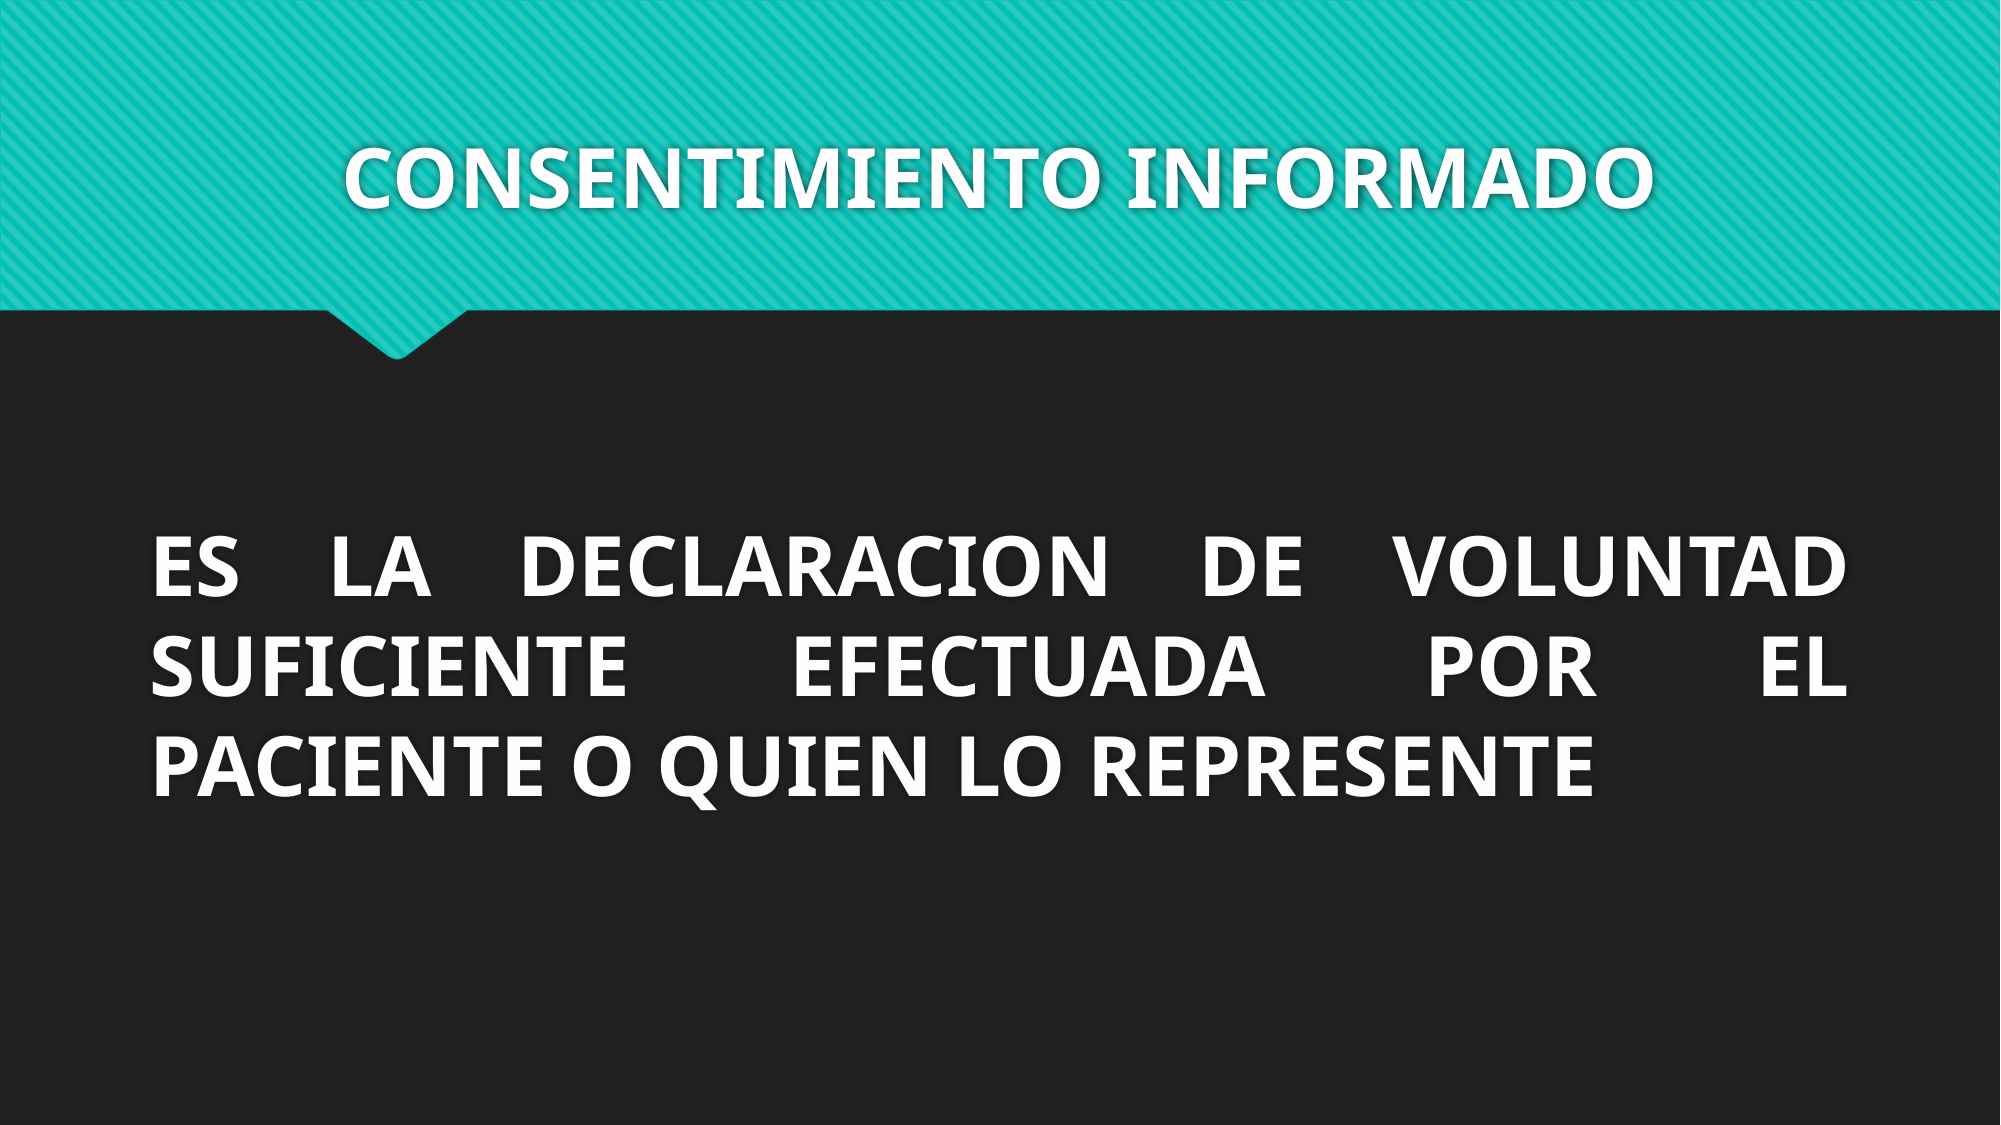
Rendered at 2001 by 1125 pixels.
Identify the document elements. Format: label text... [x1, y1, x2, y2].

title CONSENTIMIENTO INFORMADO [132, 73, 1868, 233]
list ES LA DECLARACION DE VOLUNTAD SUFICIENTE EFECTUADA POR EL PACIENTE O QUIEN LO REPRESENTE [134, 364, 1866, 962]
